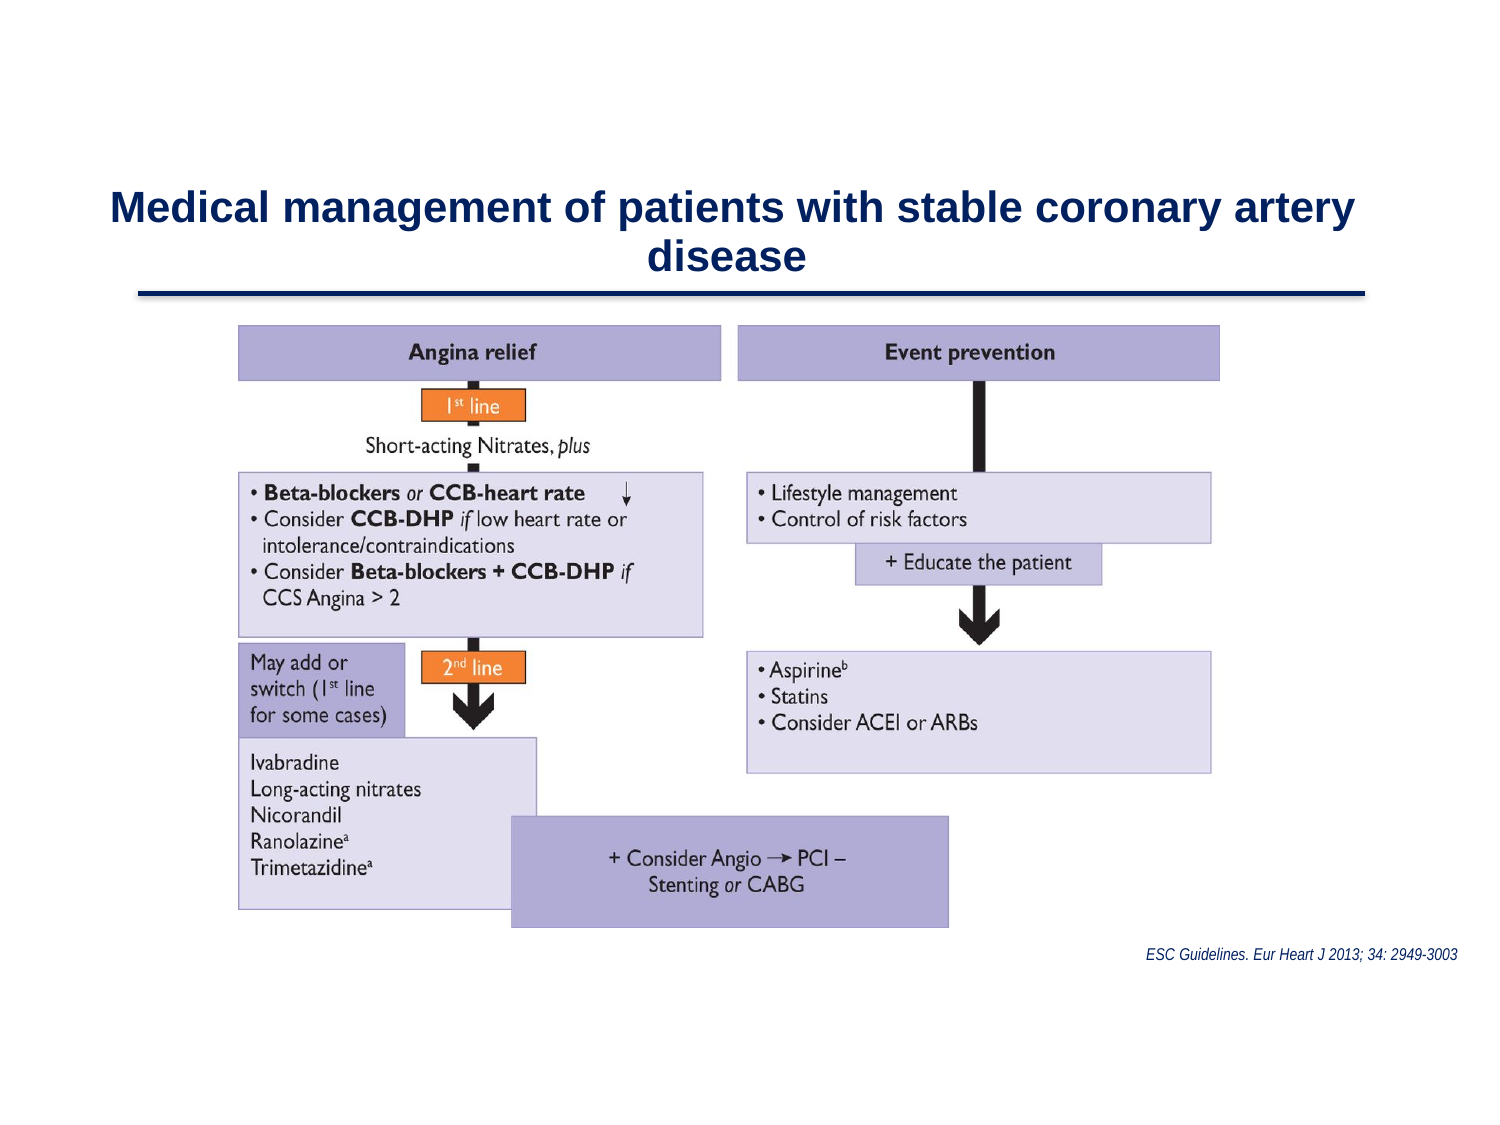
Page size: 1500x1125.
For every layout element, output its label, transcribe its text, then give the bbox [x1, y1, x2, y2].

text_box ESC Guidelines. Eur Heart J 2013; 34: 2949-3003 [798, 944, 1459, 974]
picture [238, 325, 1220, 928]
text_box Medical management of patients with stable coronary artery disease [38, 183, 1429, 282]
